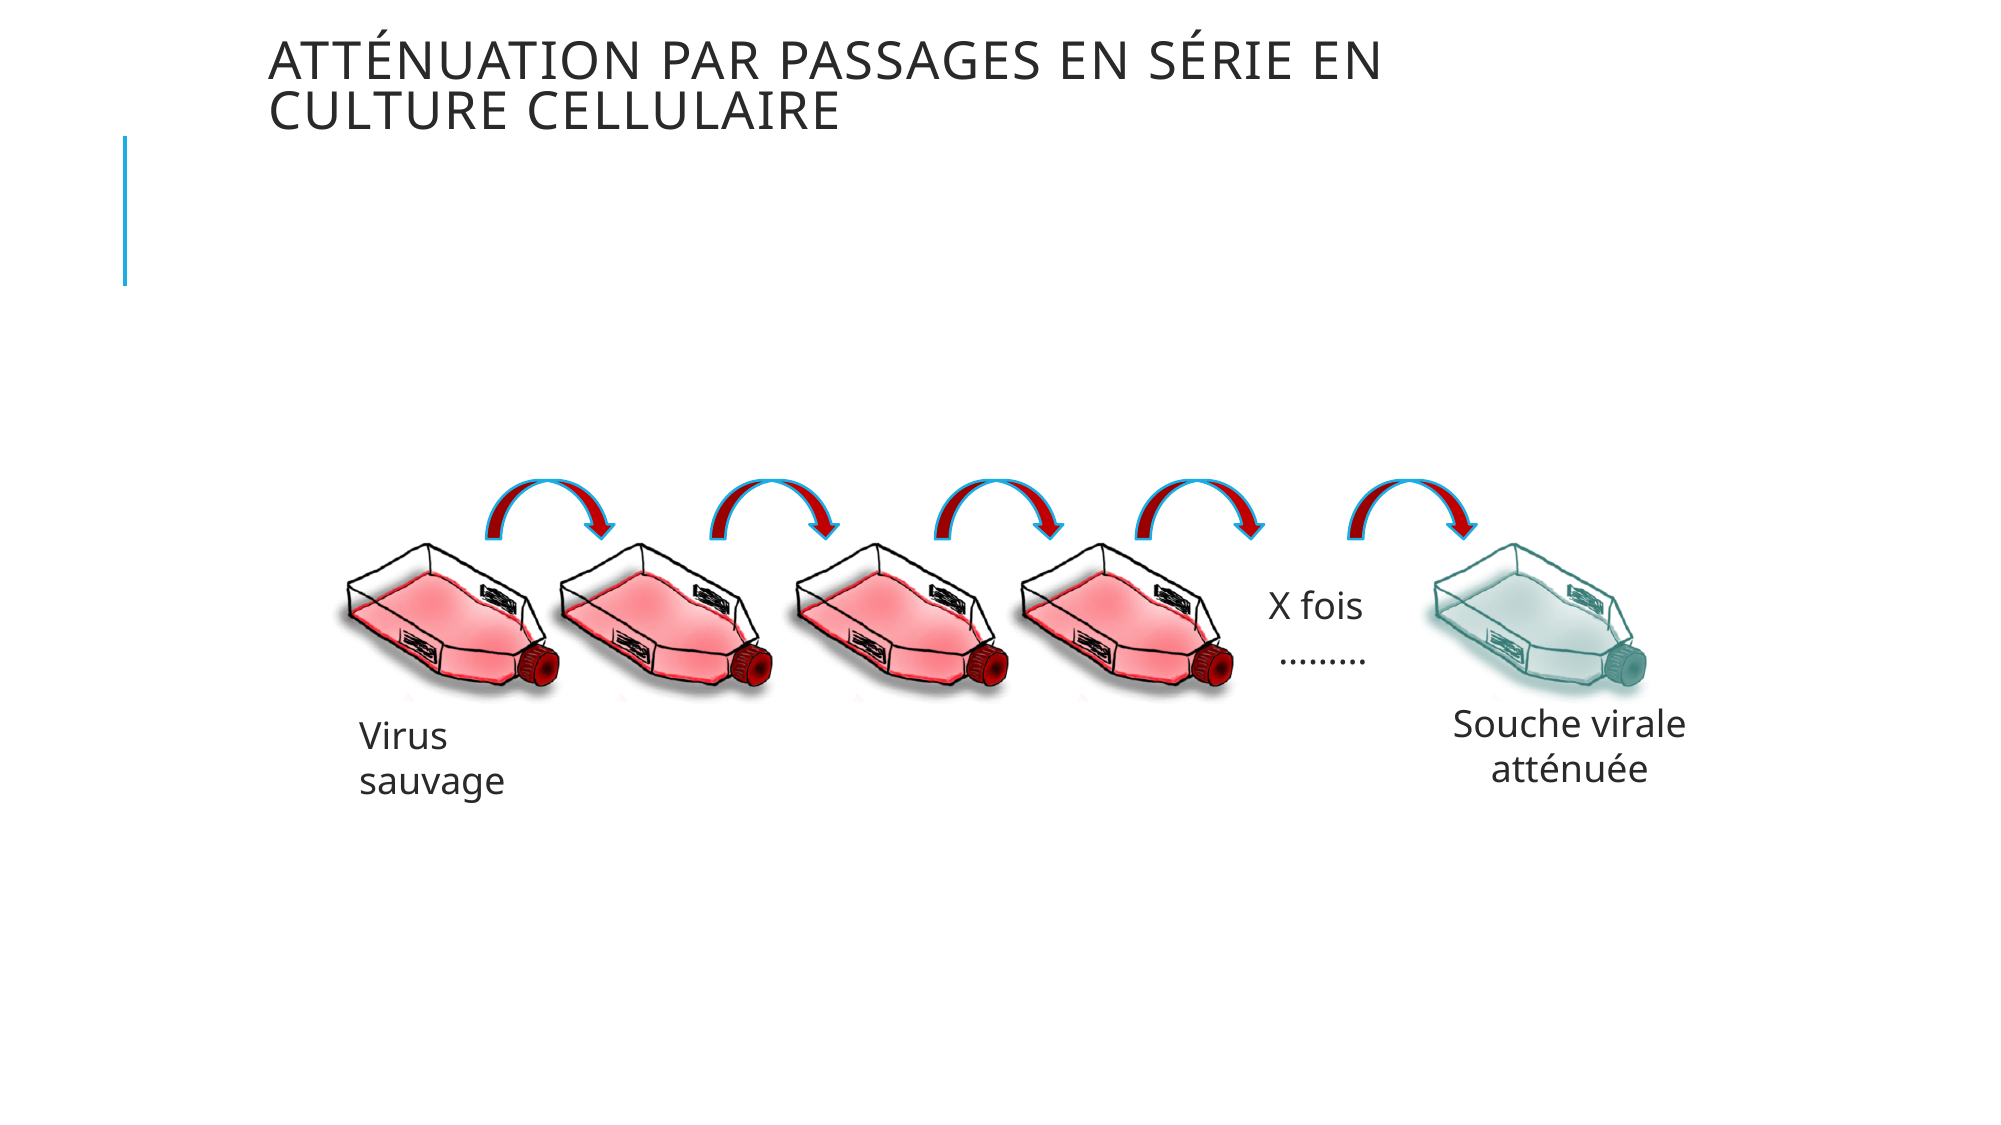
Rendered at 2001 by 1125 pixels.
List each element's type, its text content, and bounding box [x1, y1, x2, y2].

picture [1419, 538, 1656, 705]
text_box X fois ……… [1253, 574, 1408, 680]
text_box Souche virale atténuée [1419, 692, 1721, 798]
text_box Virus sauvage [344, 714, 558, 810]
text_box [934, 478, 1065, 534]
text_box [709, 478, 841, 534]
title Atténuation par passages en série en culture cellulaire [253, 30, 1618, 148]
text_box [1134, 478, 1266, 541]
text_box [485, 478, 616, 534]
picture [332, 538, 1243, 705]
text_box [1347, 478, 1478, 541]
